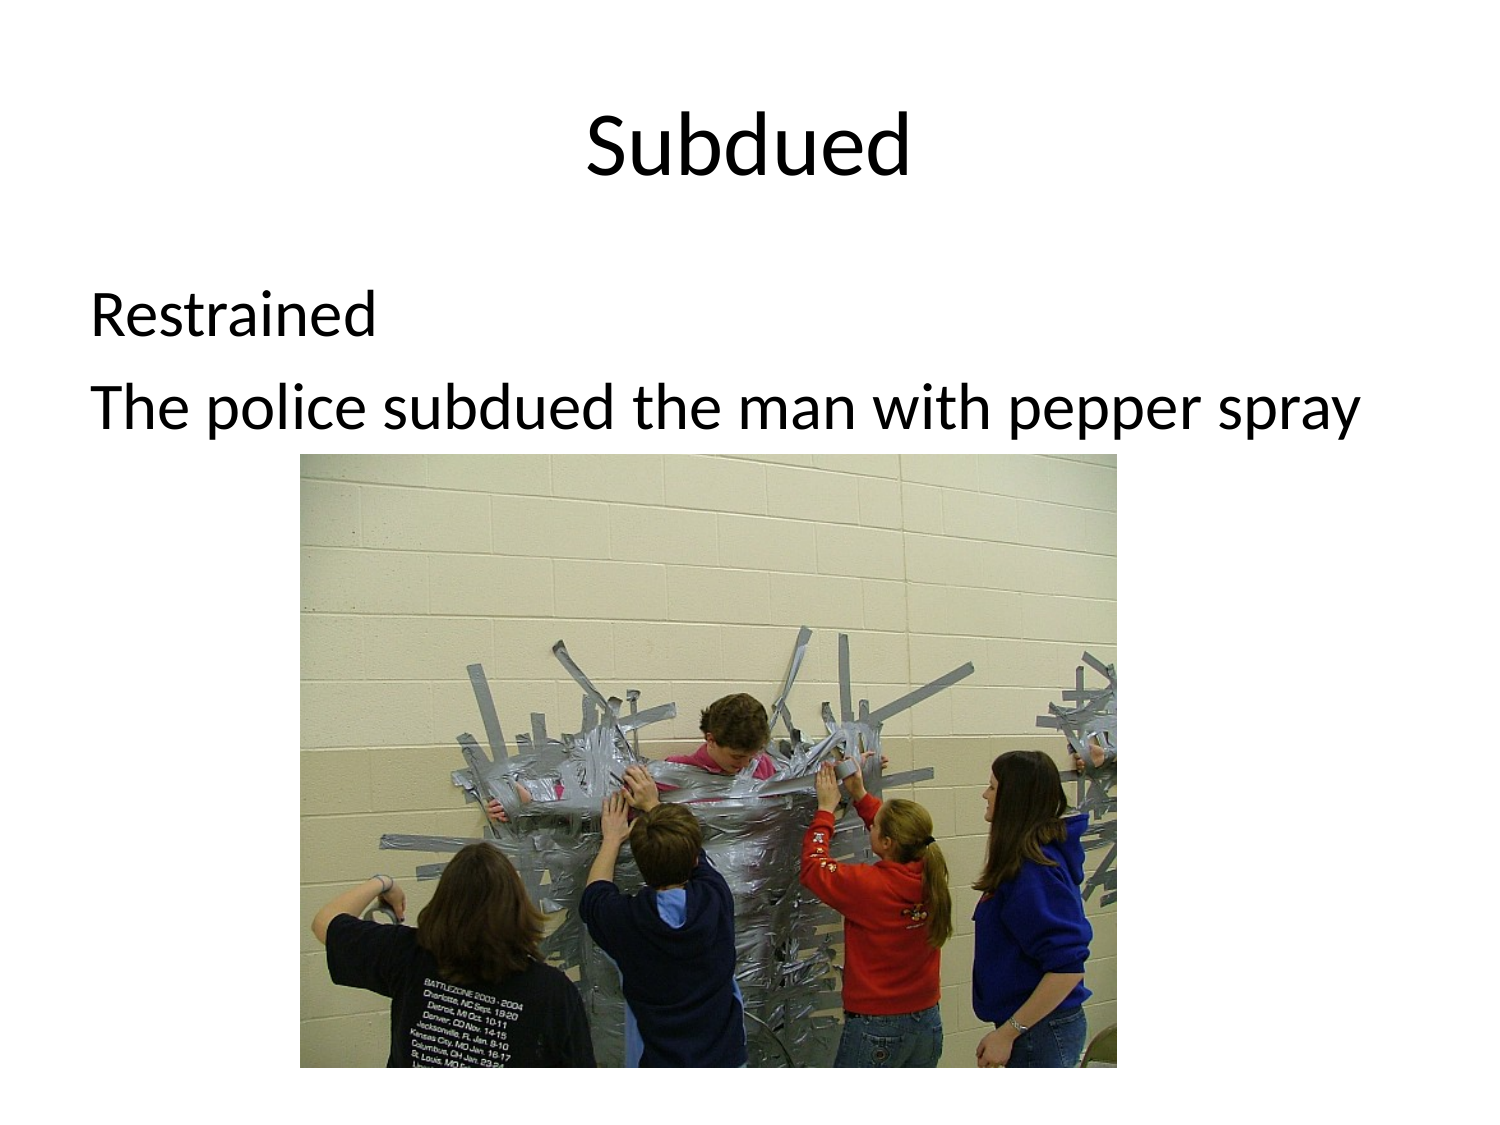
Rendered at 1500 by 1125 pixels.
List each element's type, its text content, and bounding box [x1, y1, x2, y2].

title Subdued [75, 45, 1425, 233]
picture [299, 454, 1117, 1068]
list Restrained The police subdued the man with pepper spray [75, 262, 1425, 1005]
